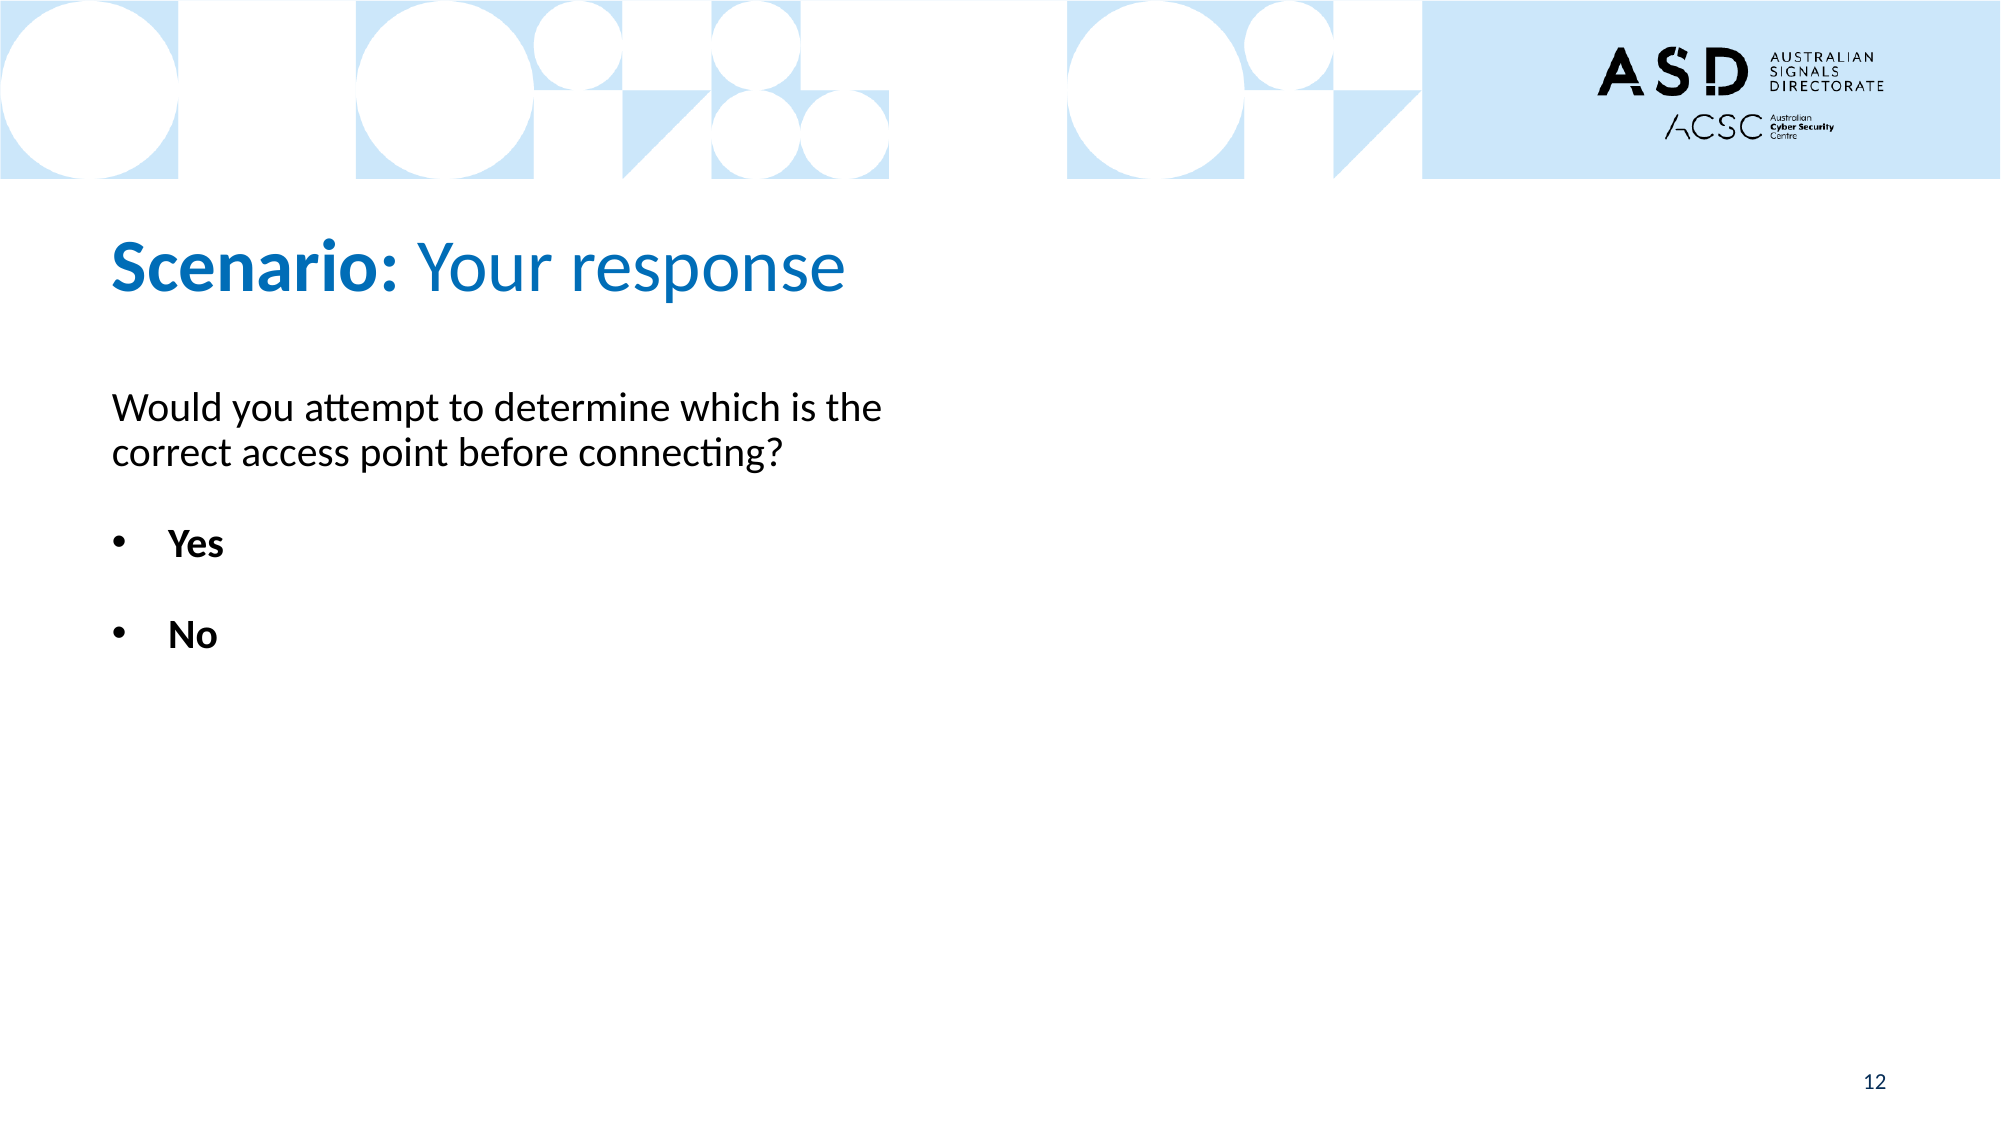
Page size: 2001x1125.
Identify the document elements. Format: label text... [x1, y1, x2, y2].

list Would you attempt to determine which is the correct access point before connecting? Yes No [96, 378, 983, 1007]
picture [0, 0, 2001, 179]
title Scenario: Your response [96, 207, 1902, 328]
slide_number 12 [1799, 1050, 1902, 1111]
